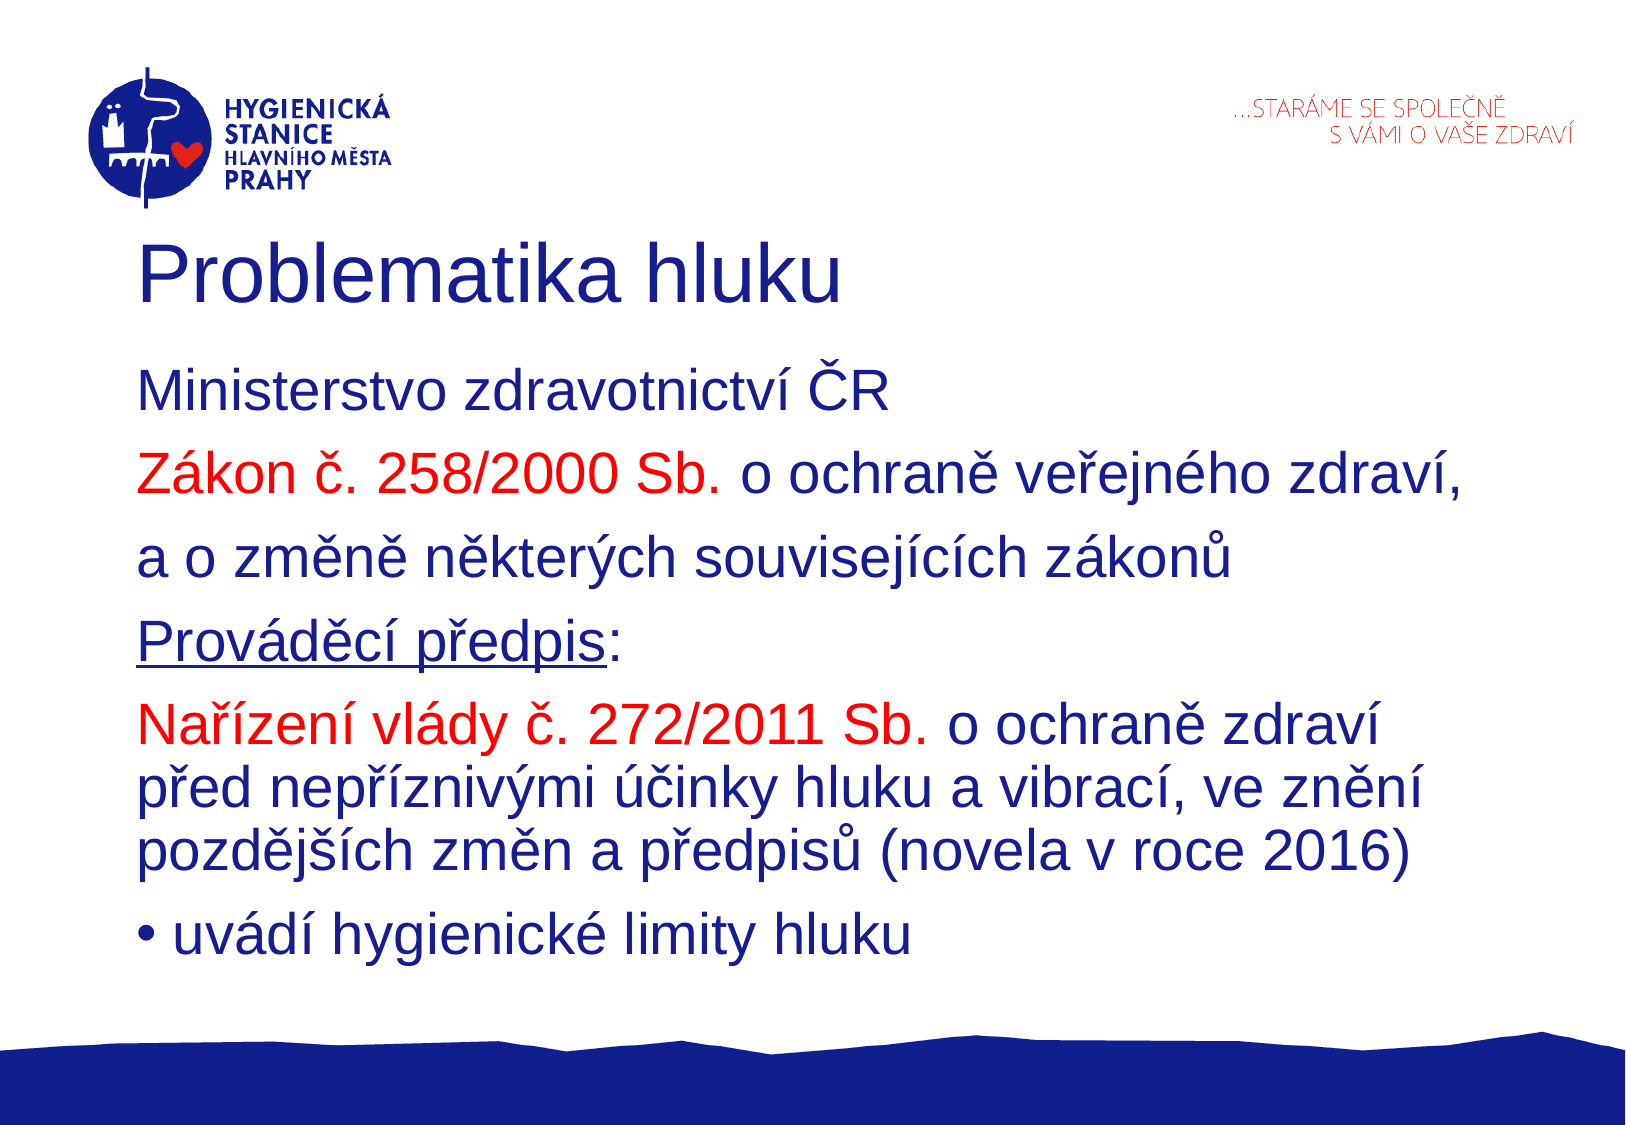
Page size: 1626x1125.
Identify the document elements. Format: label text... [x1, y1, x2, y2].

list Ministerstvo zdravotnictví ČR Zákon č. 258/2000 Sb. o ochraně veřejného zdraví, a o změně některých souvisejících zákonů Prováděcí předpis: Nařízení vlády č. 272/2011 Sb. o ochraně zdraví před nepříznivými účinky hluku a vibrací, ve znění pozdějších změn a předpisů (novela v roce 2016) uvádí hygienické limity hluku [121, 352, 1523, 1010]
title Problematika hluku [121, 166, 1523, 352]
picture [0, 0, 1626, 1125]
